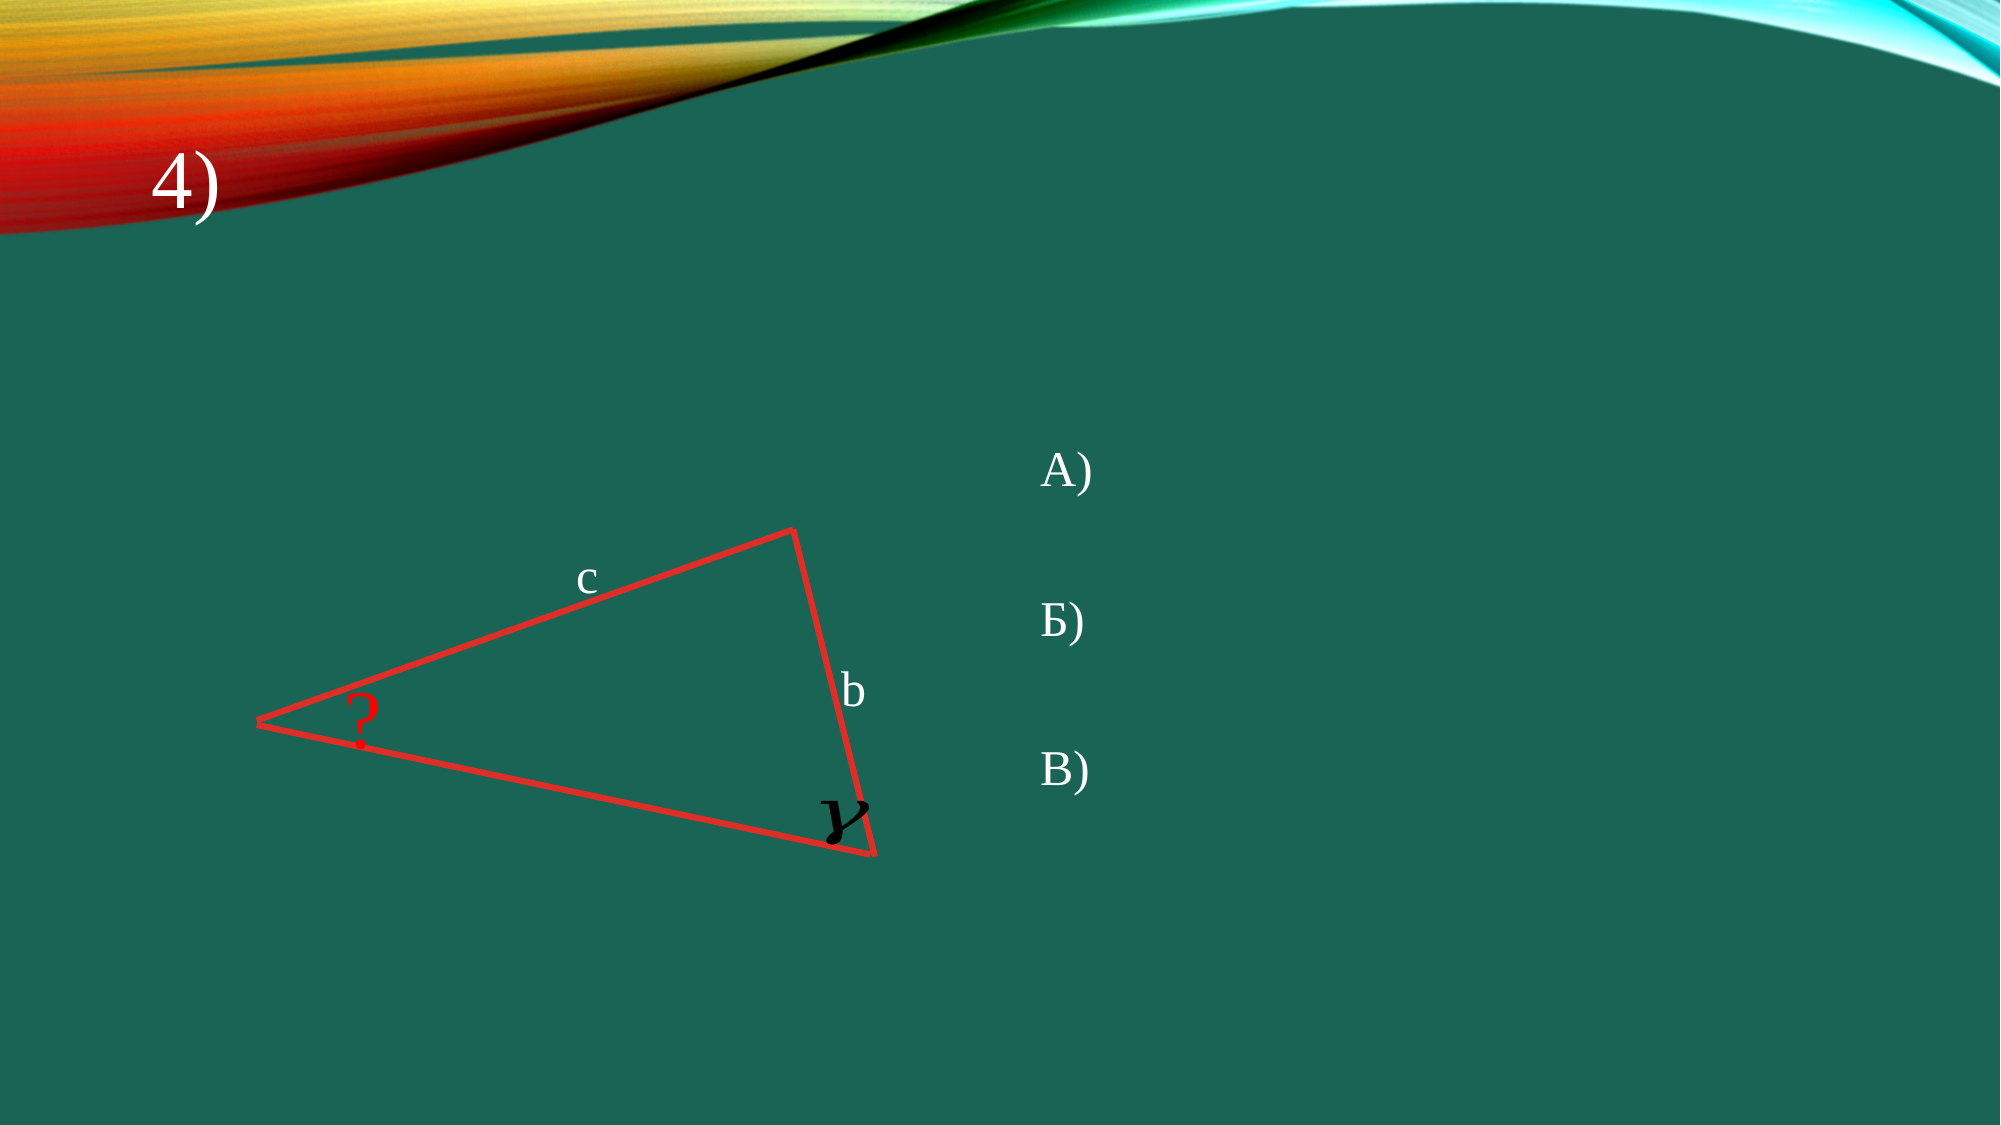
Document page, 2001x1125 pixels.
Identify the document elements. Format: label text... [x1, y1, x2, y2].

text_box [256, 724, 792, 855]
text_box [792, 529, 876, 857]
picture [0, 0, 2000, 237]
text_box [256, 529, 792, 721]
title 4) [136, 127, 1888, 237]
